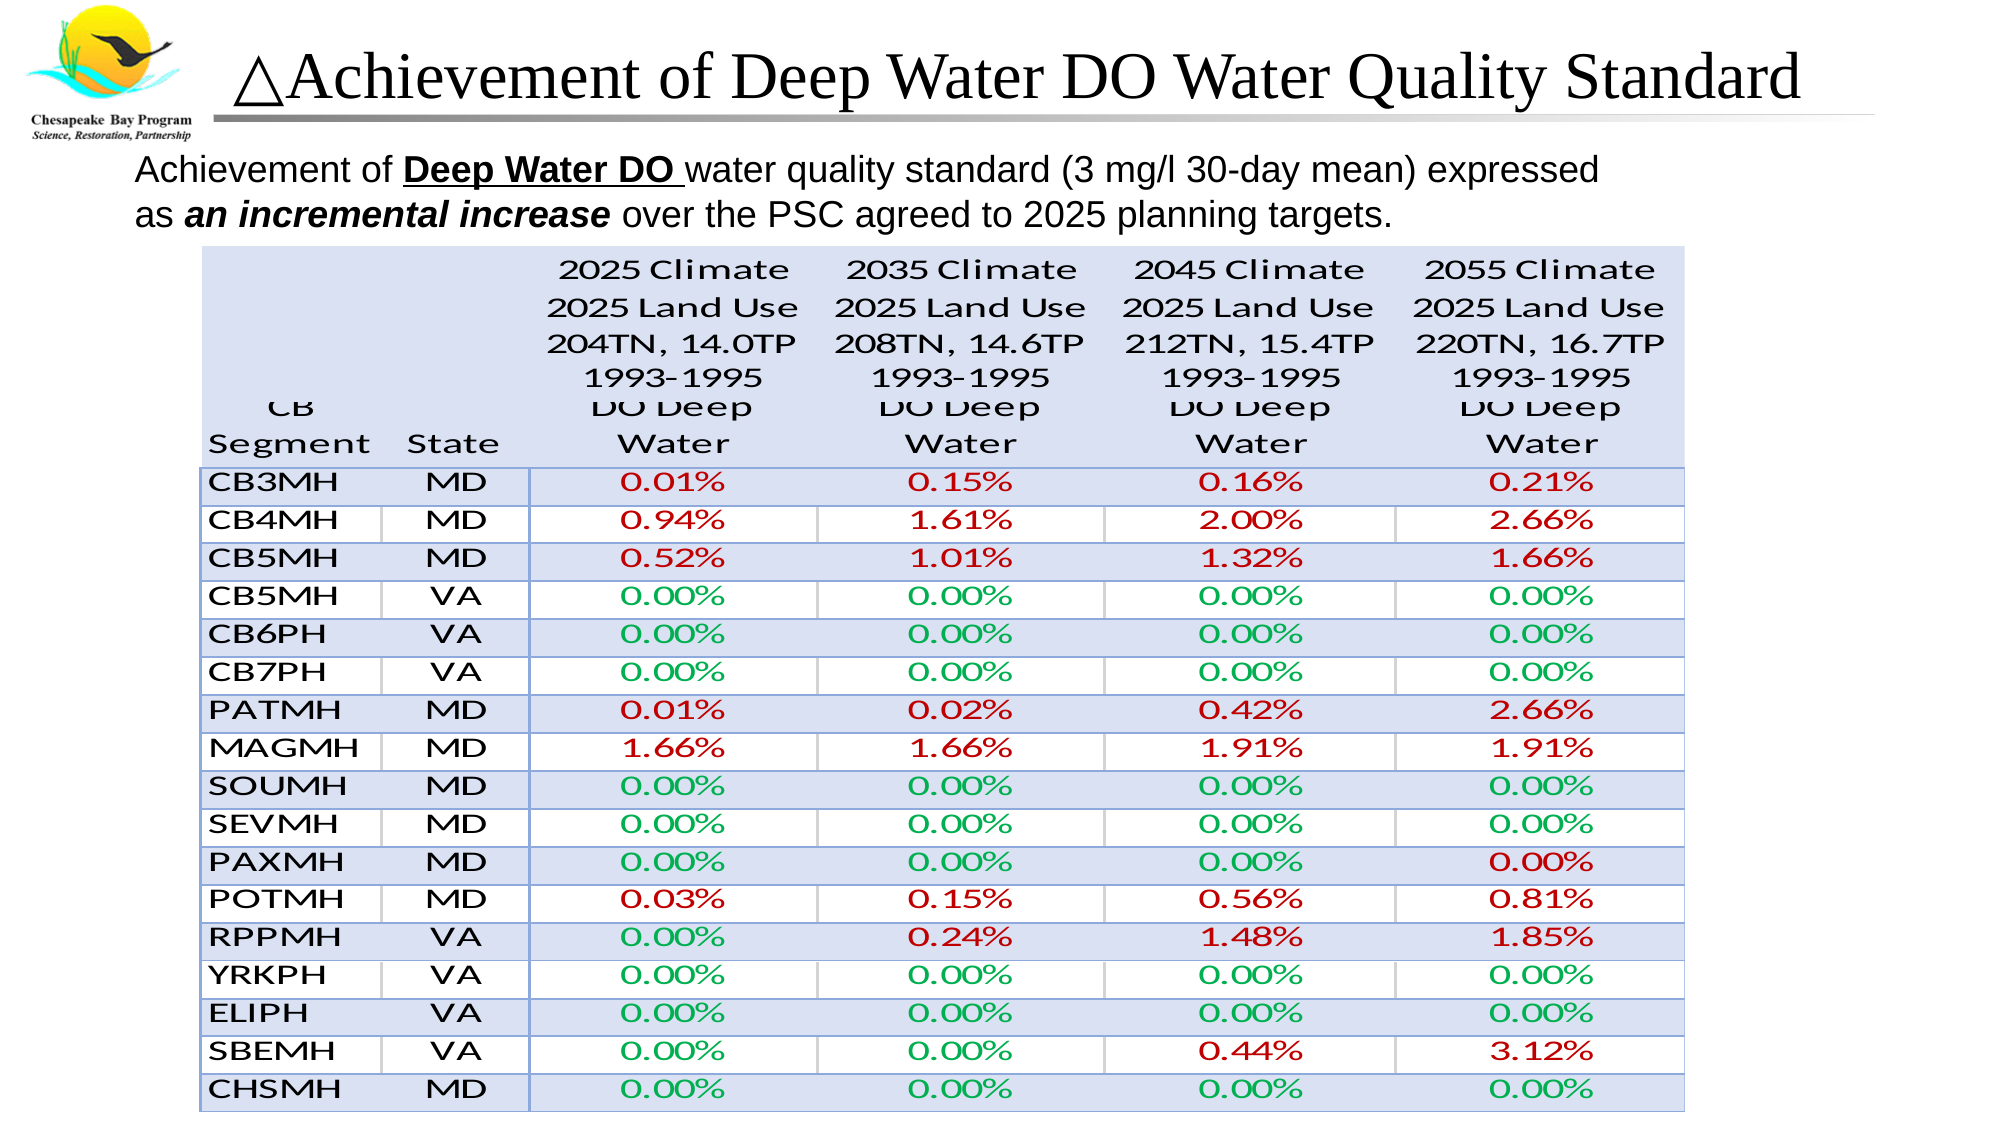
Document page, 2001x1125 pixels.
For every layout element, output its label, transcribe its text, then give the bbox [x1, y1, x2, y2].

text_box △Achievement of Deep Water DO Water Quality Standard [219, 24, 2000, 120]
picture [14, 2, 209, 149]
text_box Achievement of Deep Water DO water quality standard (3 mg/l 30-day mean) expressed as an incremental increase over the PSC agreed to 2025 planning targets. [119, 138, 1626, 243]
text_box [213, 114, 1875, 122]
picture [198, 244, 1688, 1114]
